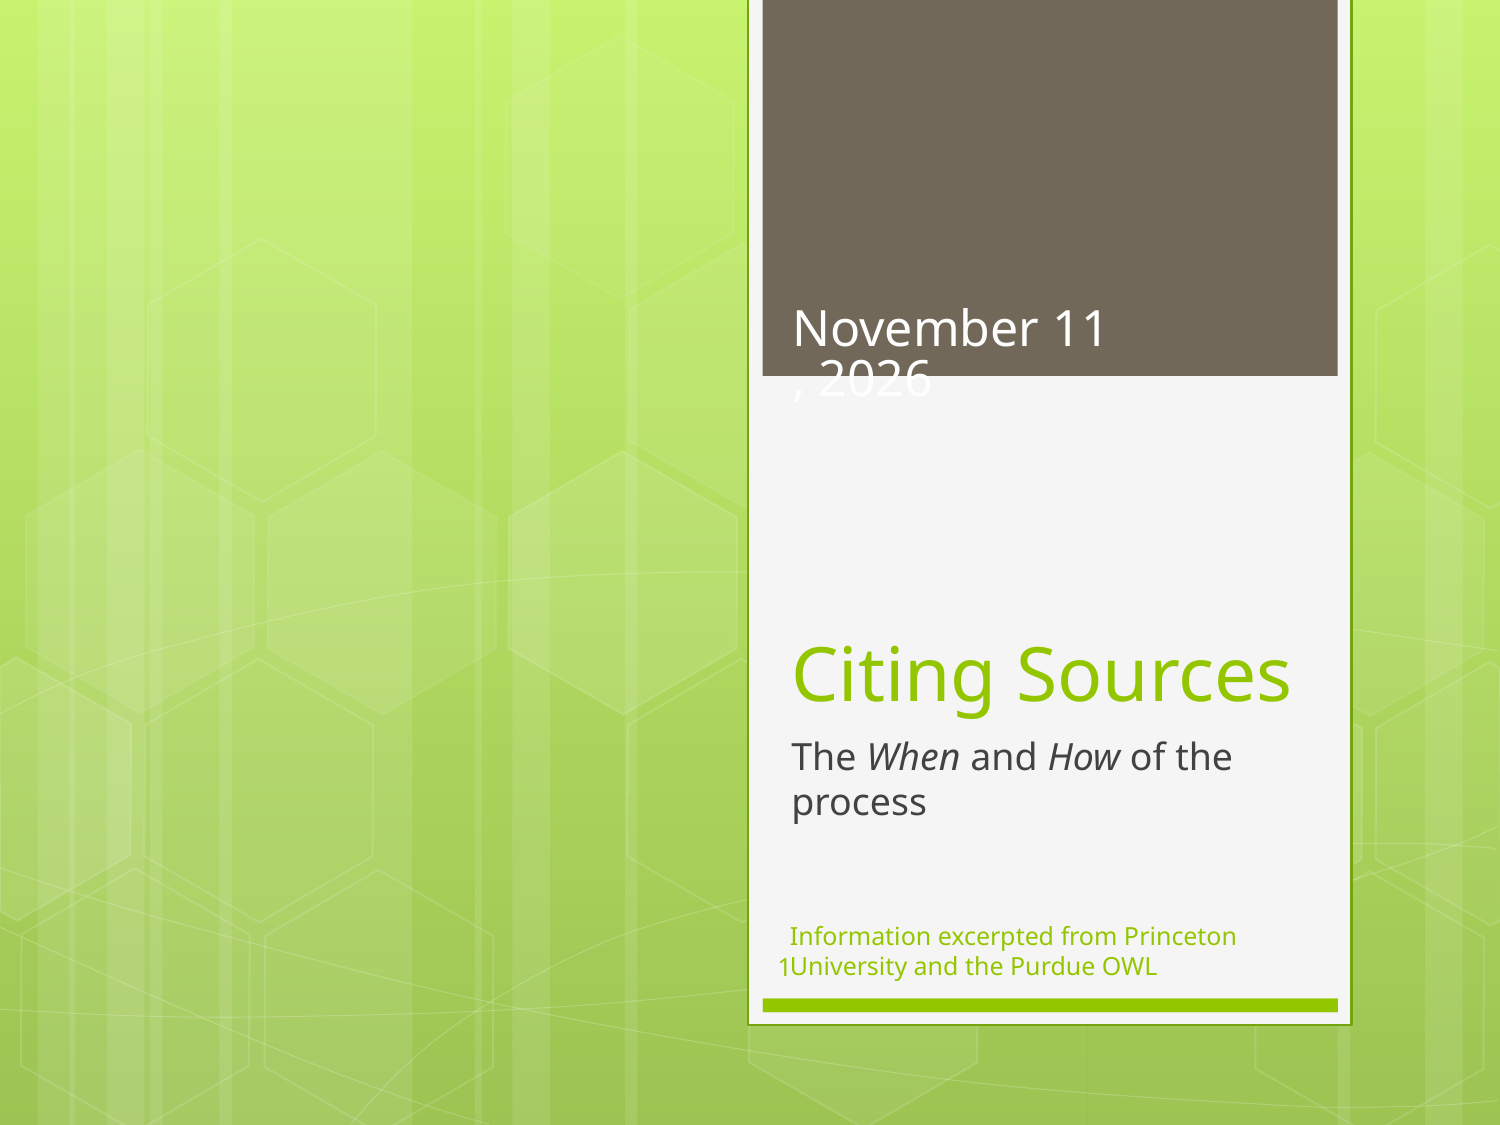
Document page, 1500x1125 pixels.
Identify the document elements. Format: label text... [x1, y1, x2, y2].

title Citing Sources [776, 444, 1320, 724]
subtitle The When and How of the process [776, 725, 1320, 887]
footer Information excerpted from Princeton University and the Purdue OWL [774, 887, 1335, 1013]
slide_number 1 [762, 938, 869, 999]
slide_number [777, 248, 1128, 372]
